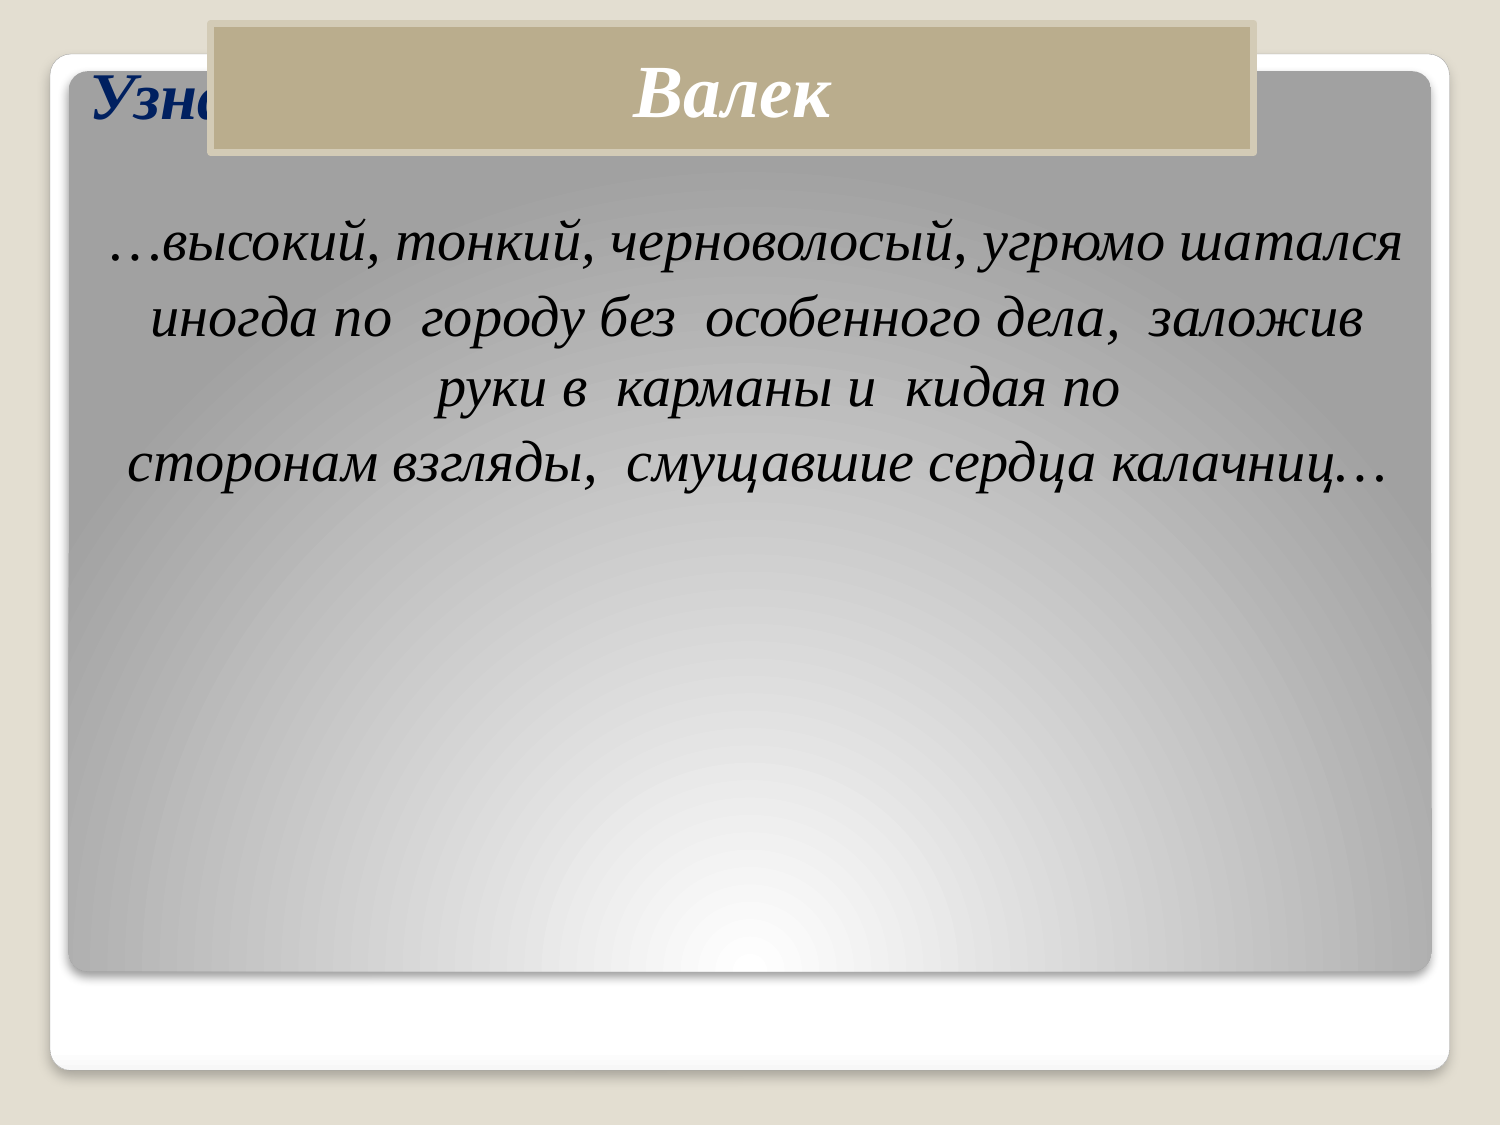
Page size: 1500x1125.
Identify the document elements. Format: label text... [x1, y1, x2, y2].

text_box Валек [207, 20, 1257, 156]
list …высокий, тонкий, черноволосый, угрюмо шатался иногда по городу без особенного дела, заложив руки в карманы и кидая по сторонам взгляды, смущавшие сердца калачниц… [75, 187, 1425, 1005]
title Узнай героя [75, 45, 207, 141]
title Узнай героя [1257, 45, 1425, 141]
